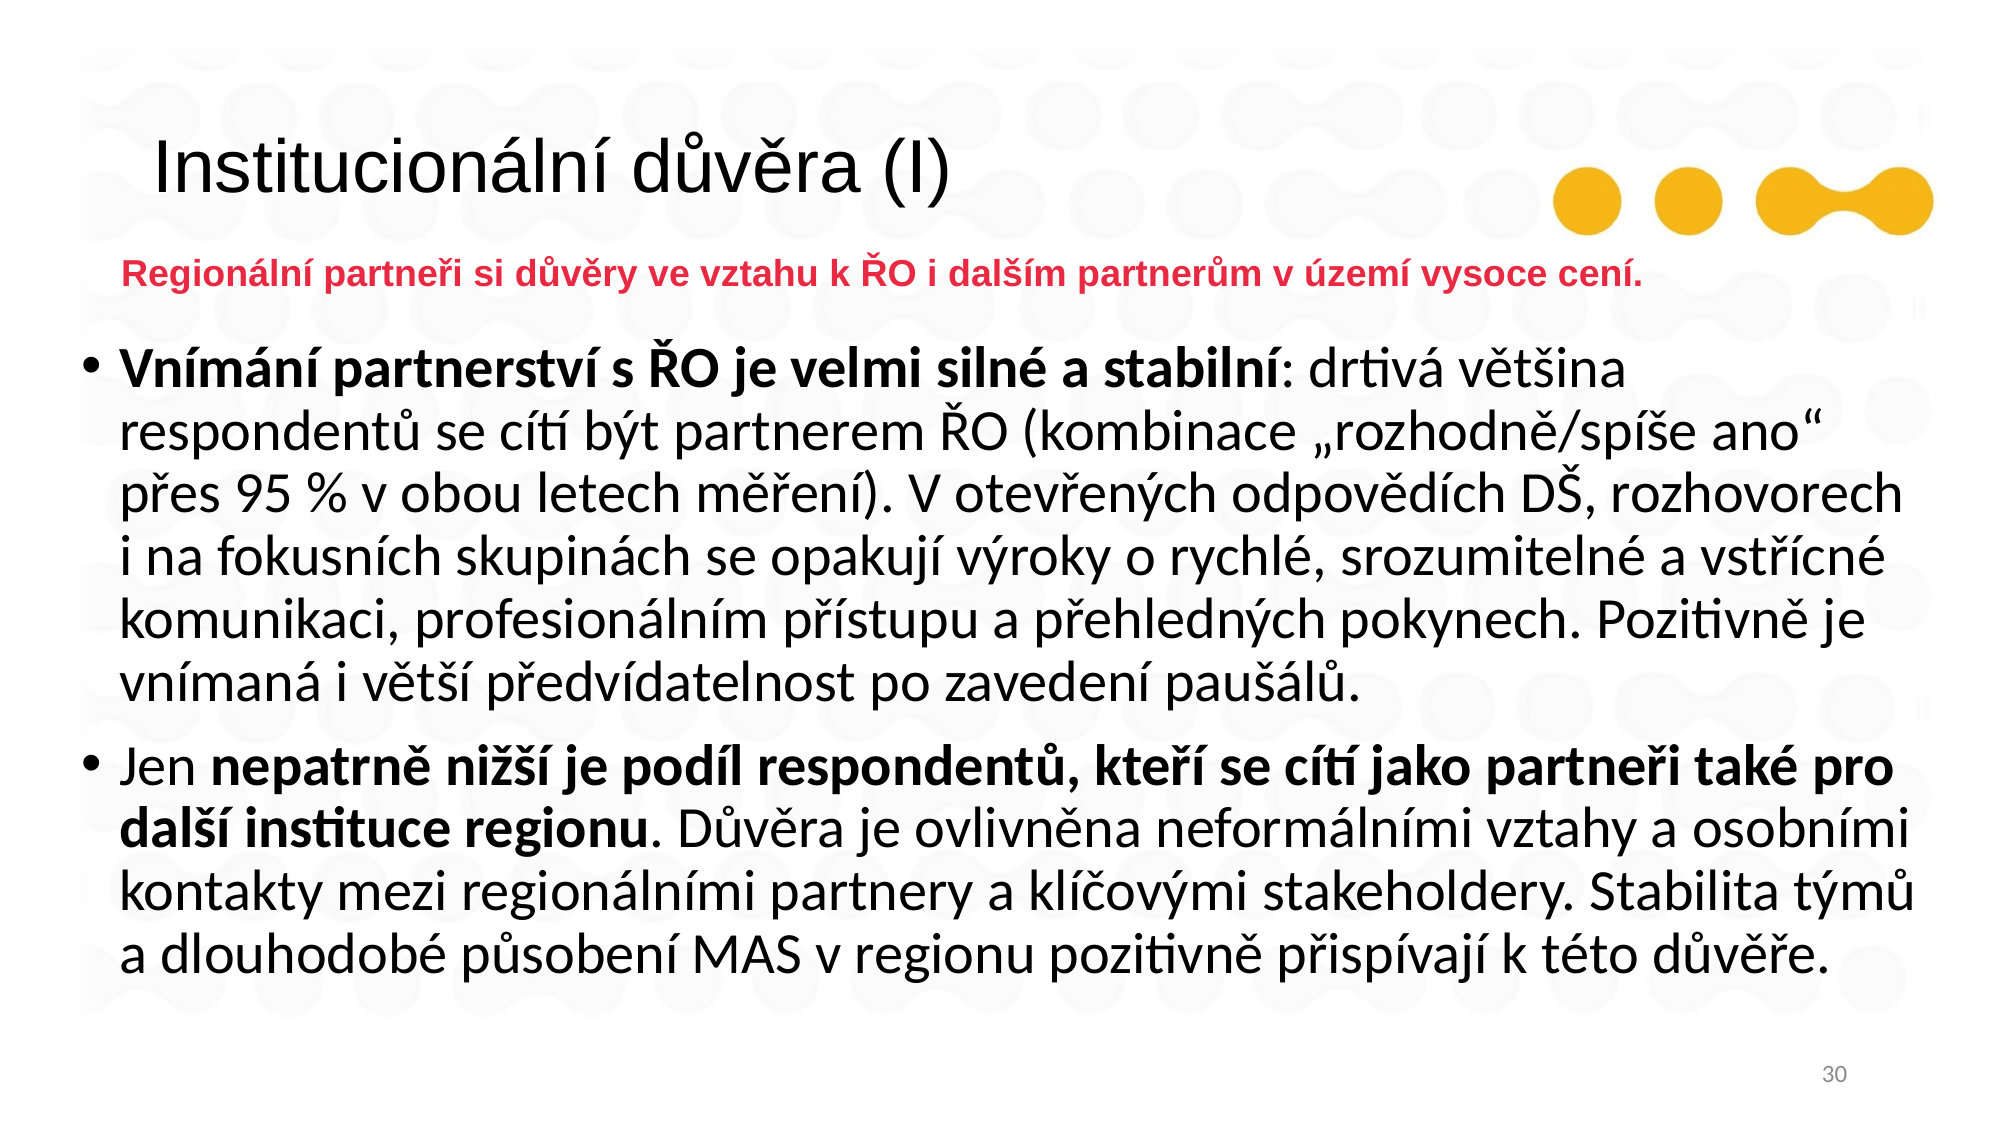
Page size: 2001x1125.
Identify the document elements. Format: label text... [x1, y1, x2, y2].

slide_number 30 [1412, 1042, 1863, 1103]
text_box Regionální partneři si důvěry ve vztahu k ŘO i dalším partnerům v území vysoce cení. [106, 241, 1794, 302]
picture [100, 70, 1943, 329]
title Institucionální důvěra (I) [94, 59, 1922, 329]
list Vnímání partnerství s ŘO je velmi silné a stabilní: drtivá většina respondentů se cítí být partnerem ŘO (kombinace „rozhodně/spíše ano“ přes 95 % v obou letech měření). V otevřených odpovědích DŠ, rozhovorech i na fokusních skupinách se opakují výroky o rychlé, srozumitelné a vstřícné komunikaci, profesionálním přístupu a přehledných pokynech. Pozitivně je vnímaná i větší předvídatelnost po zavedení paušálů. Jen nepatrně nižší je podíl respondentů, kteří se cítí jako partneři také pro další instituce regionu. Důvěra je ovlivněna neformálními vztahy a osobními kontakty mezi regionálními partnery a klíčovými stakeholdery. Stabilita týmů a dlouhodobé působení MAS v regionu pozitivně přispívají k této důvěře. [66, 329, 1940, 1071]
